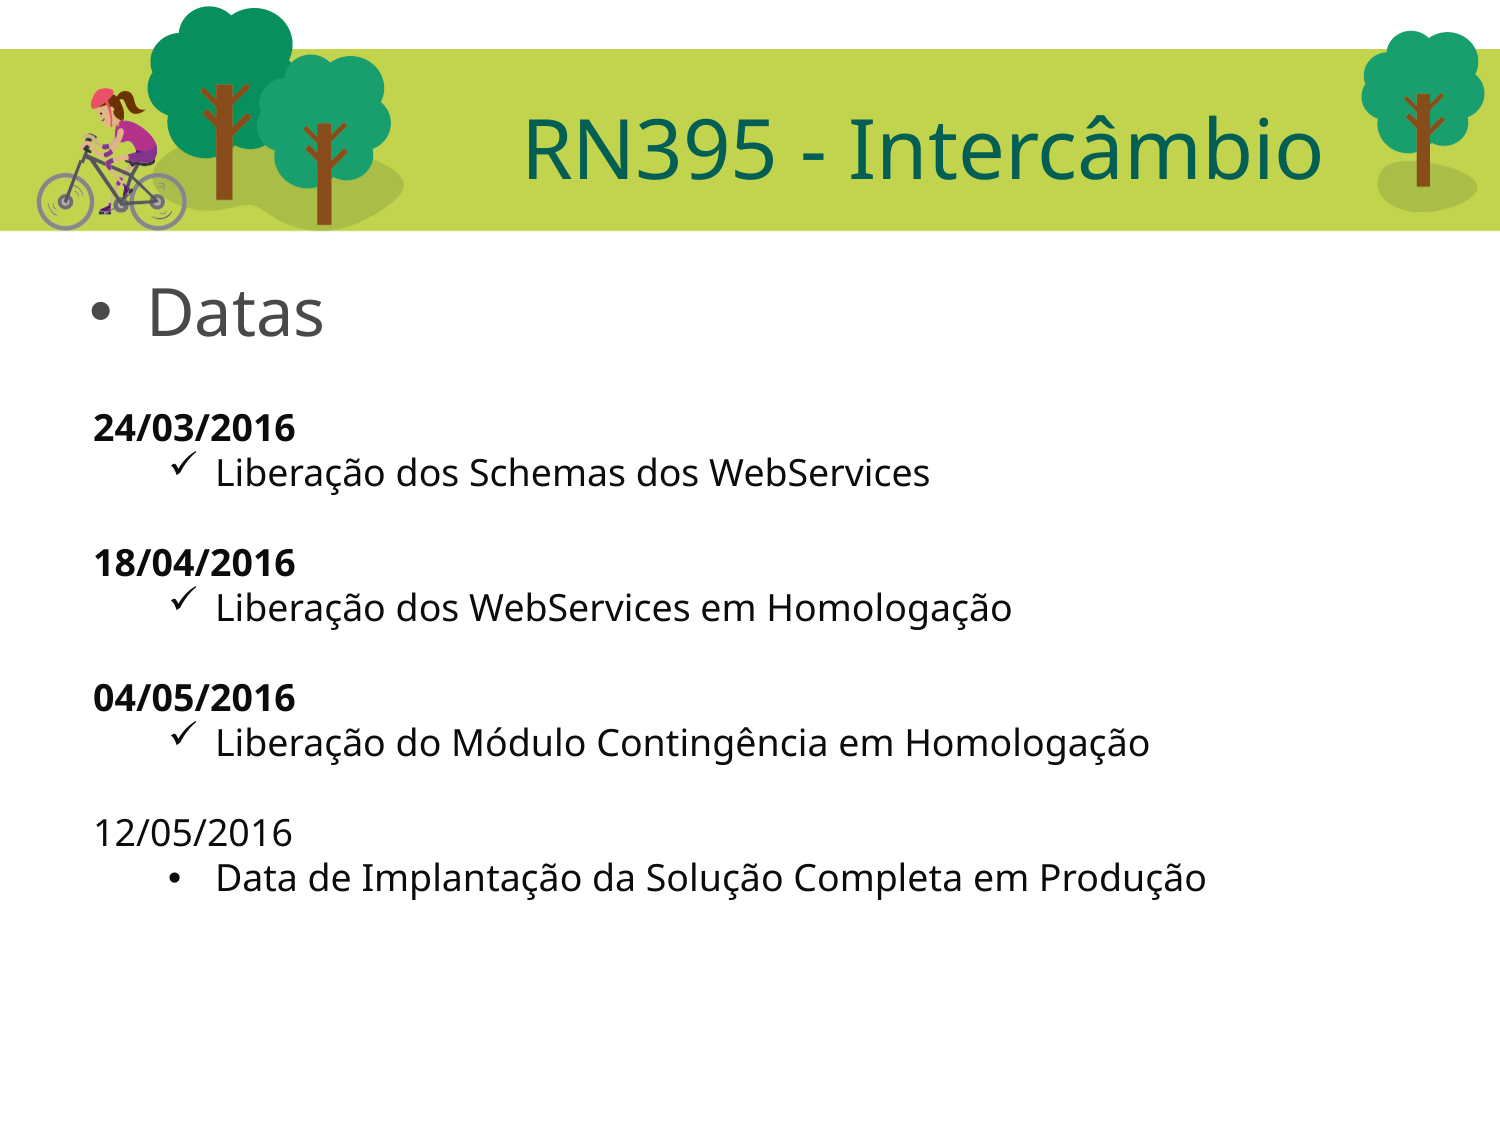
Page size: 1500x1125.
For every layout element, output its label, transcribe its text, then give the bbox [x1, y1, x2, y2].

title RN395 - Intercâmbio [395, 89, 1341, 232]
picture [0, 0, 1500, 1125]
text_box 24/03/2016 Liberação dos Schemas dos WebServices 18/04/2016 Liberação dos WebServices em Homologação 04/05/2016 Liberação do Módulo Contingência em Homologação 12/05/2016 Data de Implantação da Solução Completa em Produção [78, 397, 1329, 907]
list Datas [75, 262, 1425, 1005]
